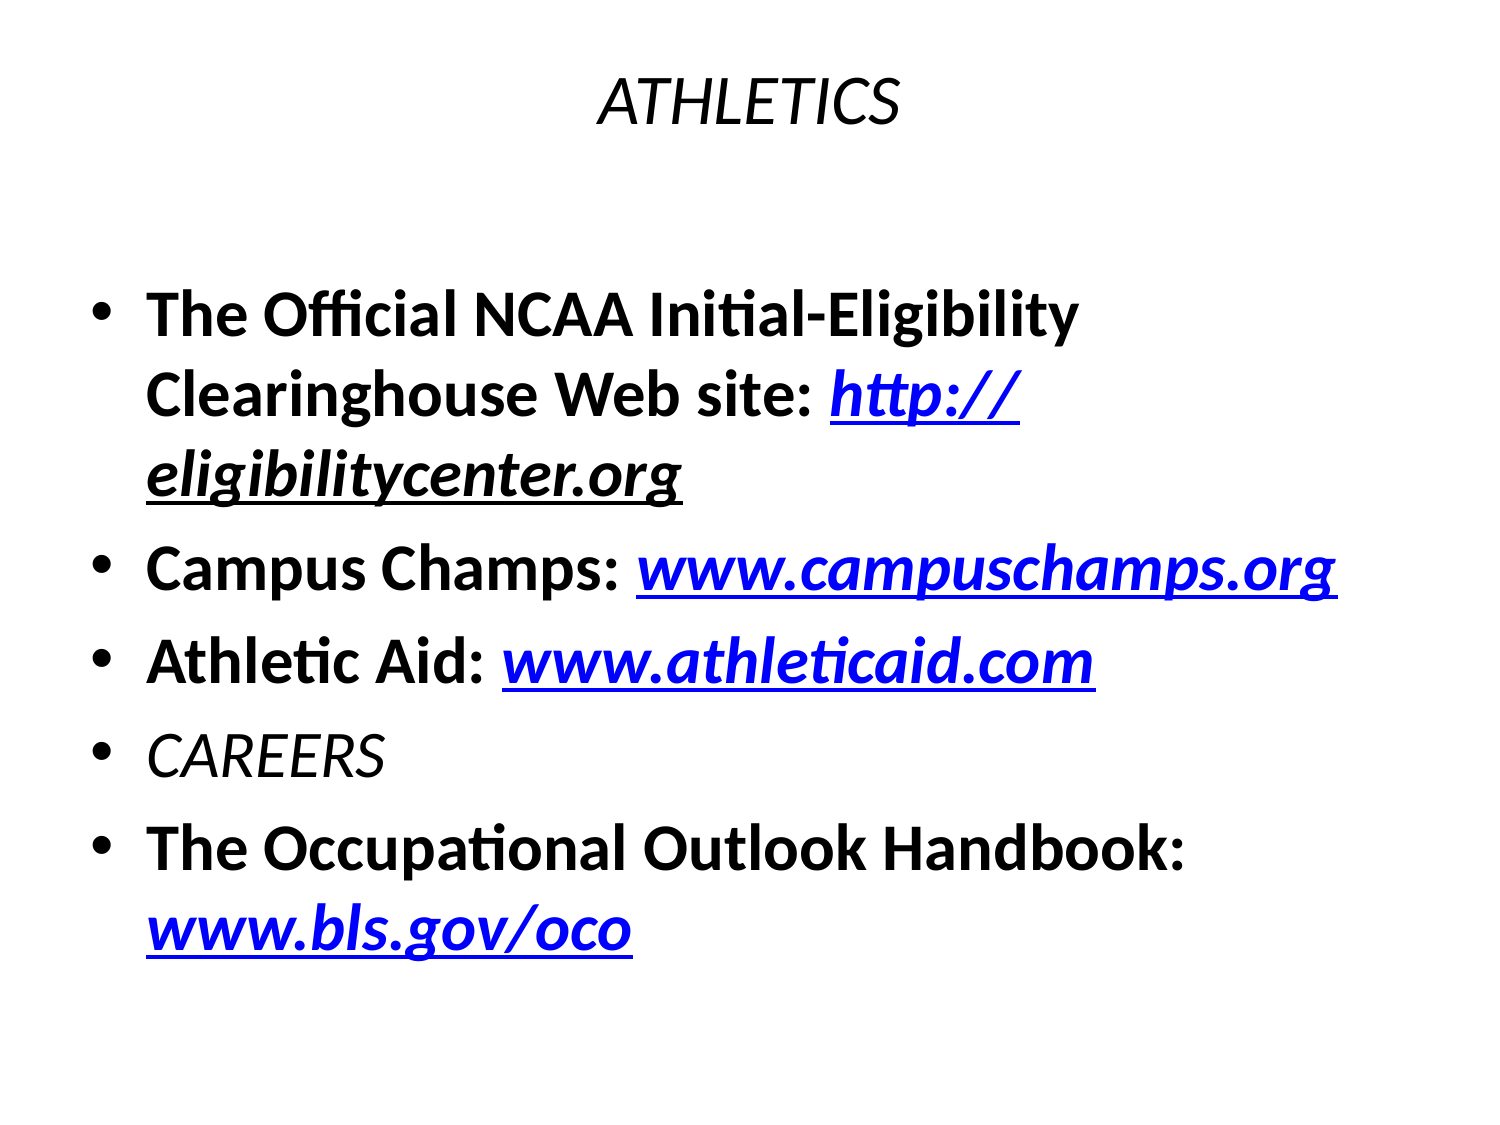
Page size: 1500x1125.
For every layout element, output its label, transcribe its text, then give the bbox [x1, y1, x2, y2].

title ATHLETICS [75, 45, 1425, 233]
list The Official NCAA Initial-Eligibility Clearinghouse Web site: http://eligibilitycenter.org Campus Champs: www.campuschamps.org Athletic Aid: www.athleticaid.com CAREERS The Occupational Outlook Handbook: www.bls.gov/oco [75, 262, 1425, 1005]
